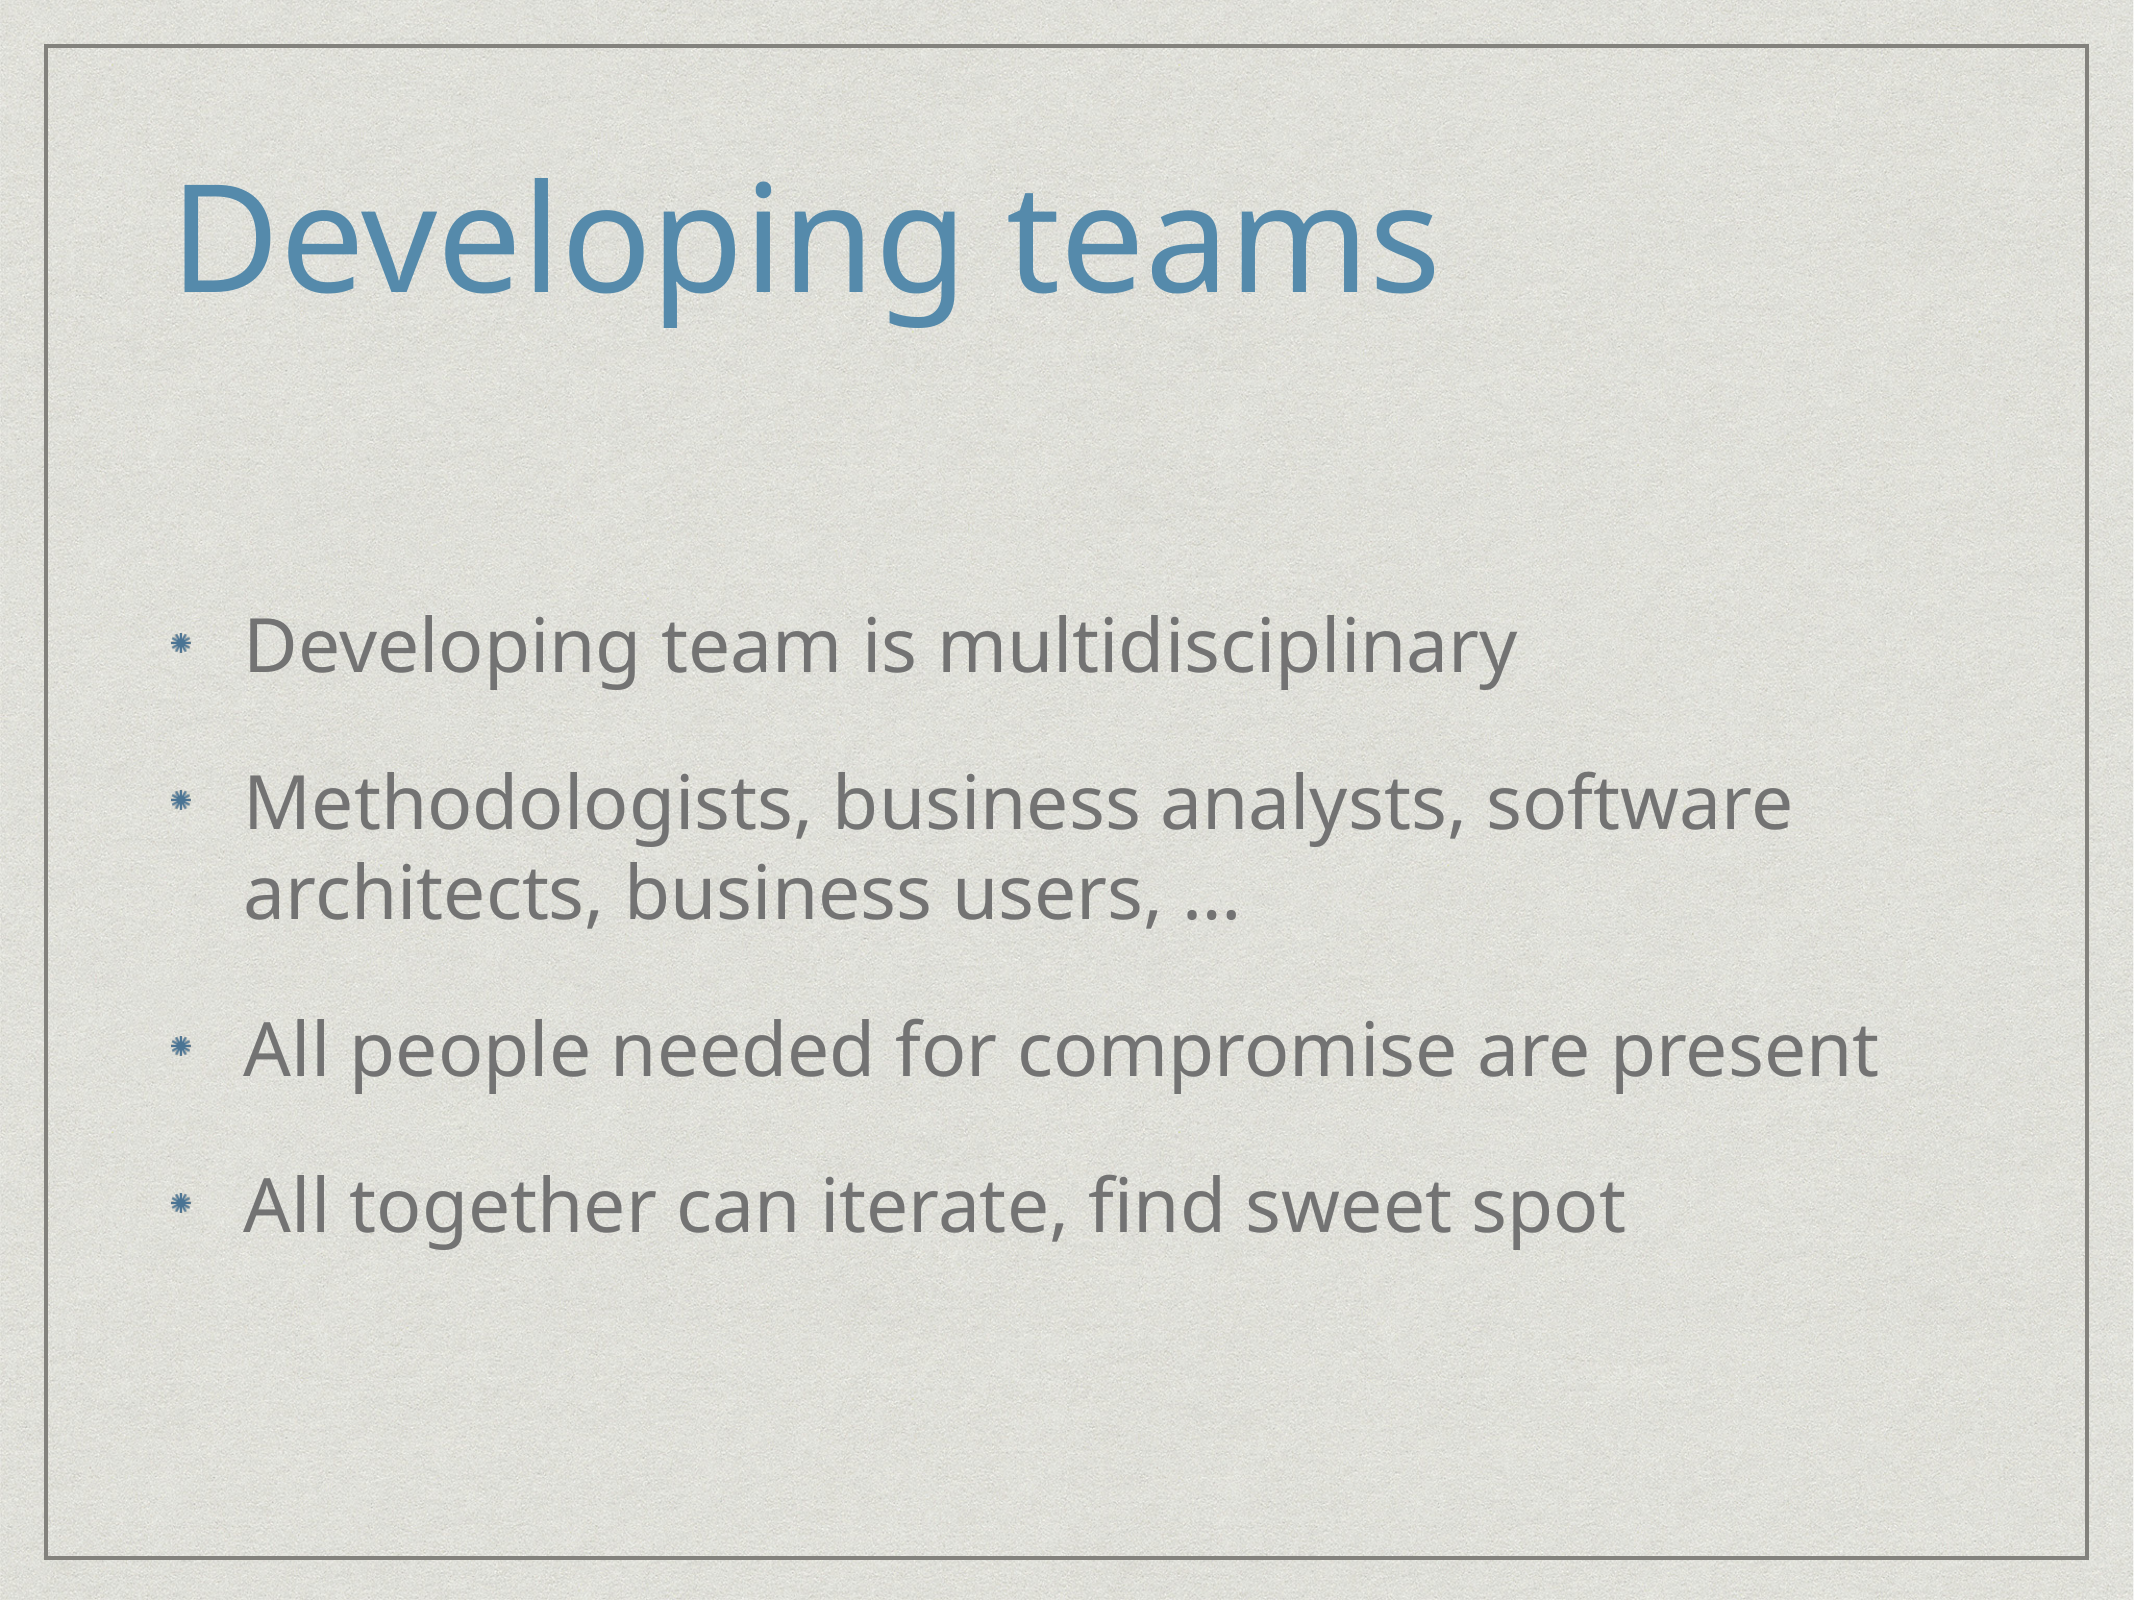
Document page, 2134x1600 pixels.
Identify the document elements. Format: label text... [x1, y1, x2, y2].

picture [0, 0, 2134, 1600]
title Developing teams [170, 43, 1963, 445]
list Developing team is multidisciplinary Methodologists, business analysts, software architects, business users, … All people needed for compromise are present All together can iterate, find sweet spot [170, 453, 1963, 1393]
